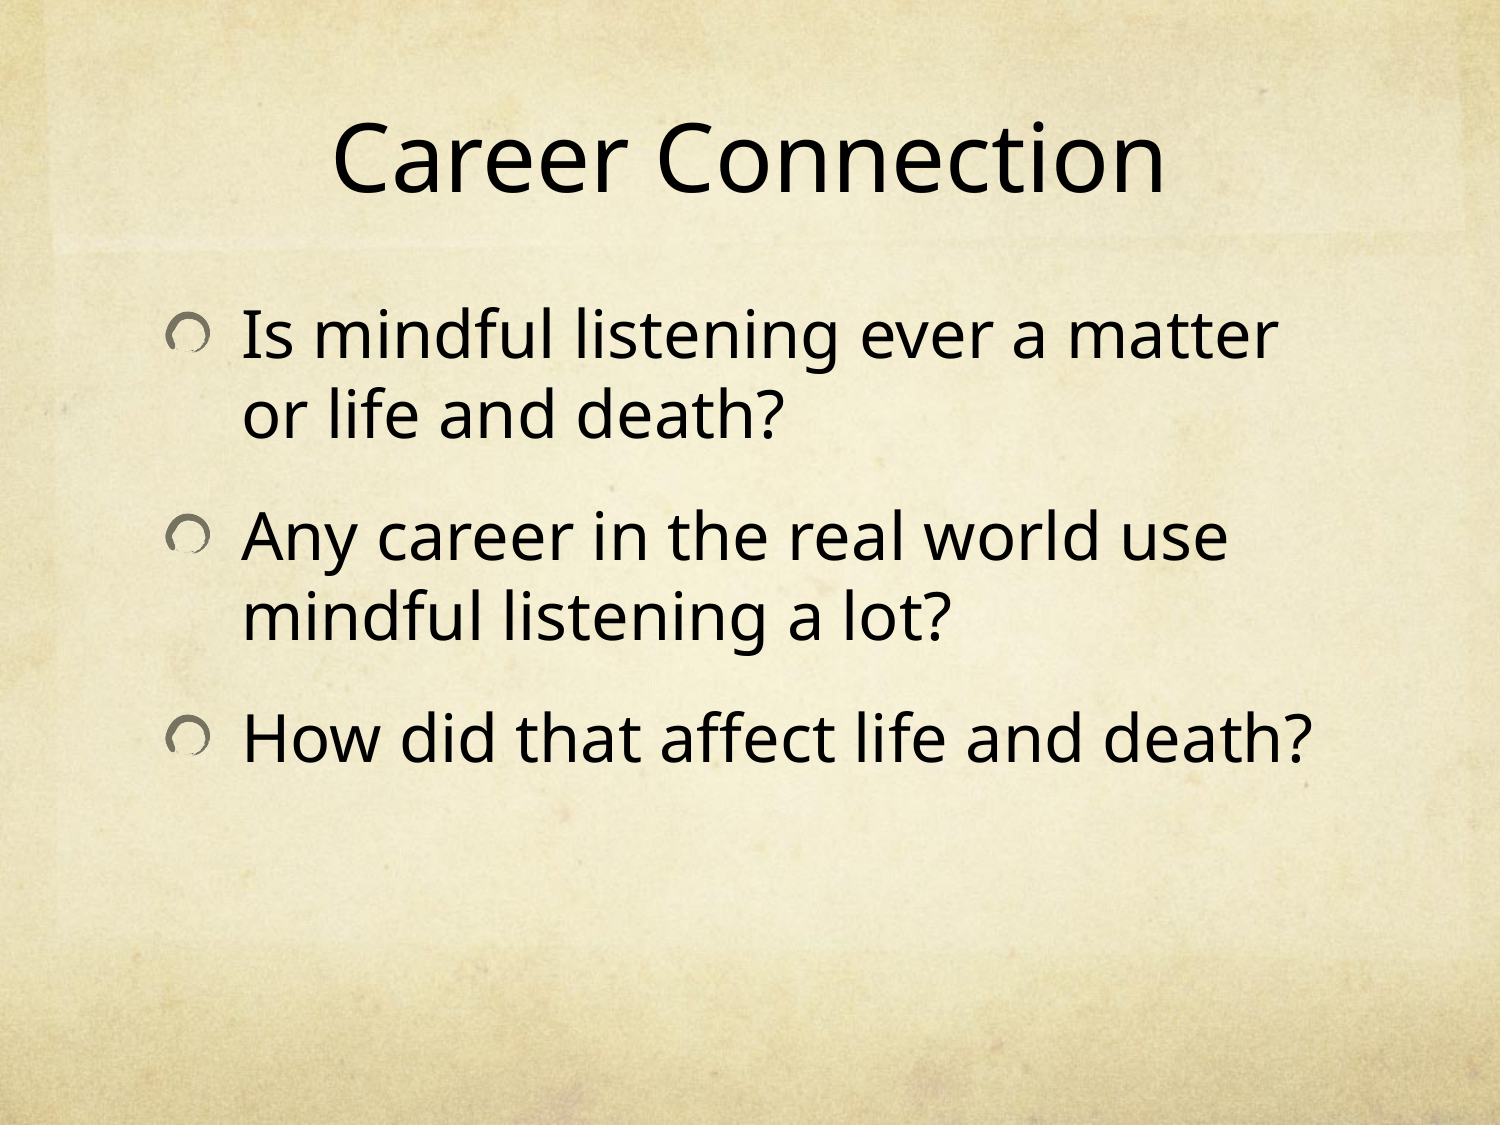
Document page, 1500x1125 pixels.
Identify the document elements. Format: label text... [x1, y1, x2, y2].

list Is mindful listening ever a matter or life and death? Any career in the real world use mindful listening a lot? How did that affect life and death? [150, 284, 1350, 950]
title Career Connection [150, 82, 1350, 225]
picture [0, 0, 1500, 1125]
